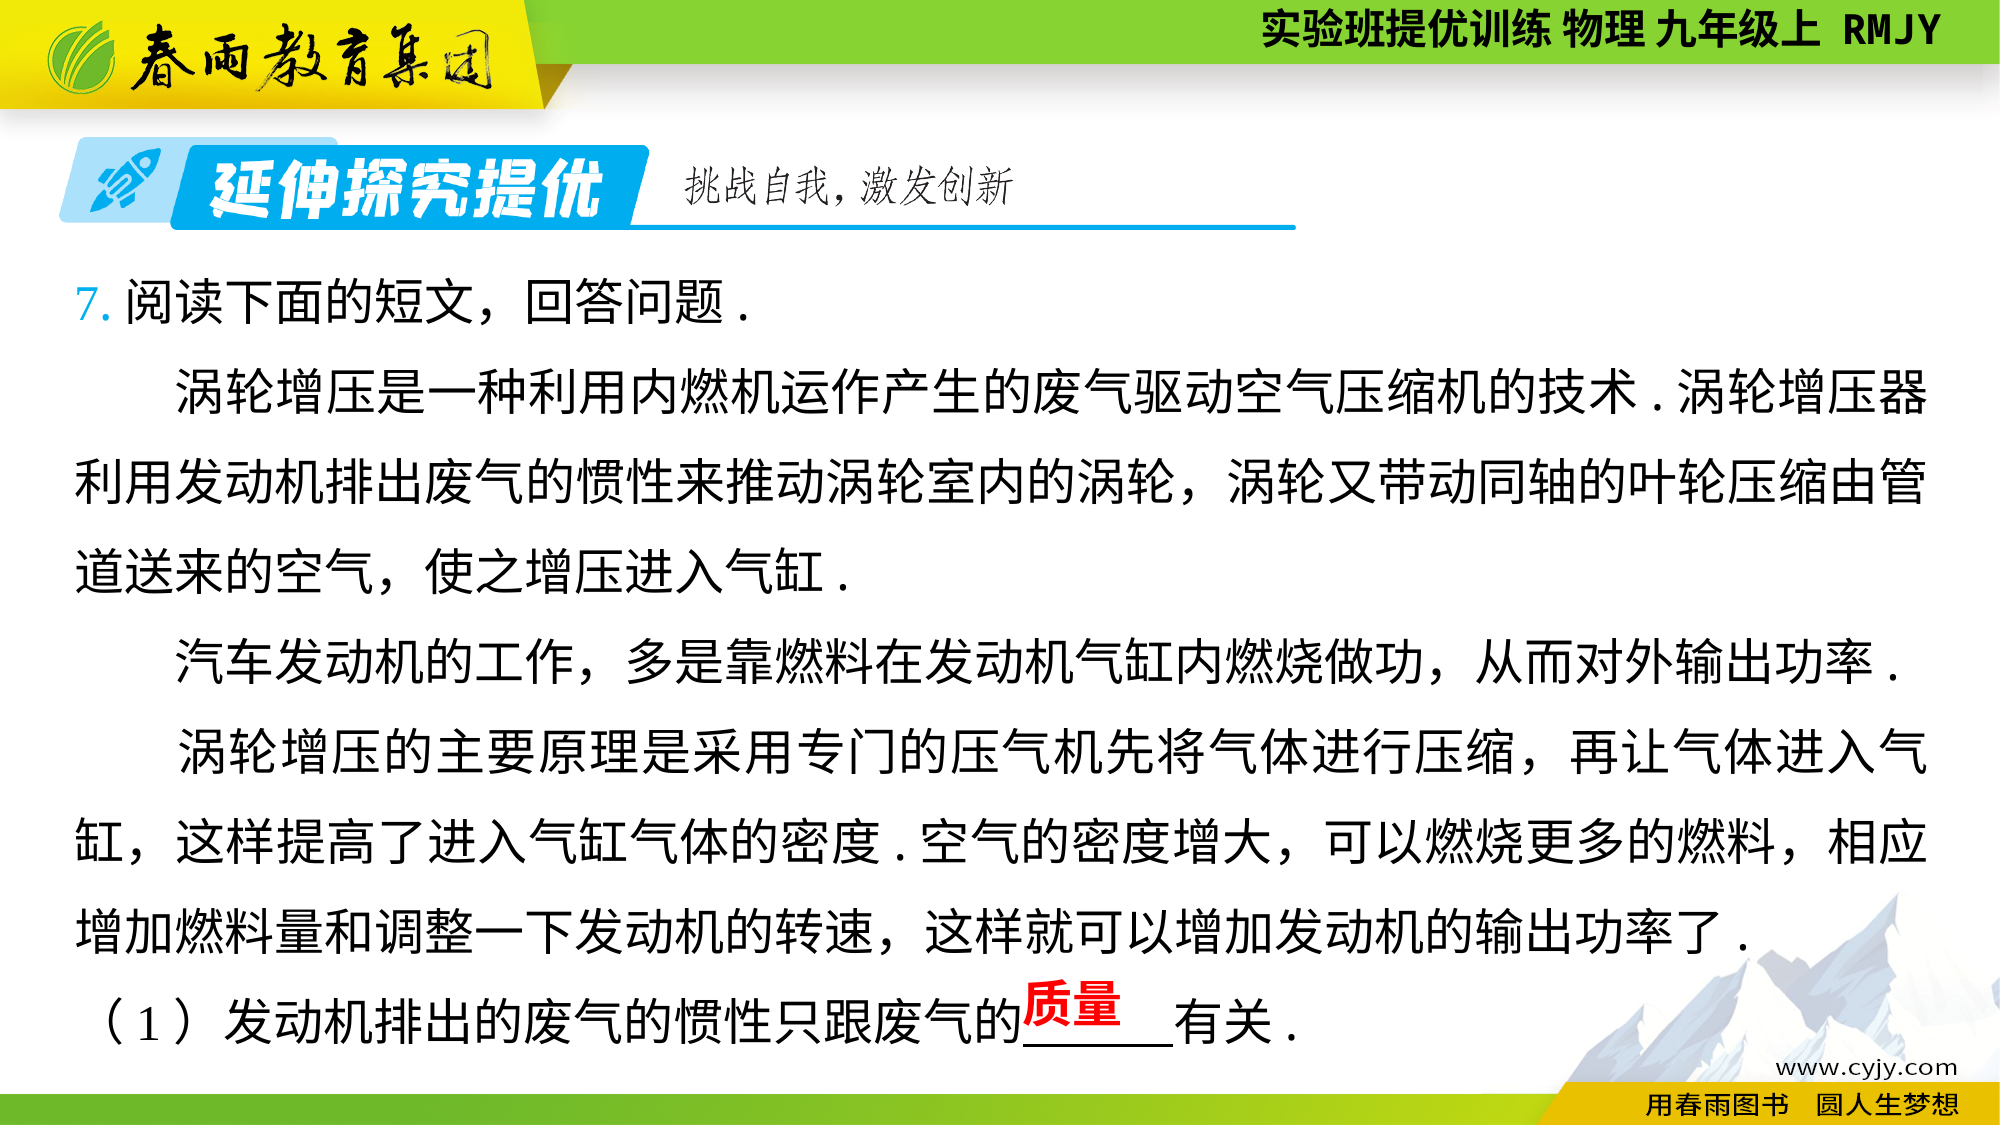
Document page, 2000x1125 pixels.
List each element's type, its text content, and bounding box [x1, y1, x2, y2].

picture [0, 0, 2000, 1125]
list 7.阅读下面的短文，回答问题. 涡轮增压是一种利用内燃机运作产生的废气驱动空气压缩机的技术.涡轮增压器利用发动机排出废气的惯性来推动涡轮室内的涡轮，涡轮又带动同轴的叶轮压缩由管道送来的空气，使之增压进入气缸. 汽车发动机的工作，多是靠燃料在发动机气缸内燃烧做功，从而对外输出功率. 涡轮增压的主要原理是采用专门的压气机先将气体进行压缩，再让气体进入气缸，这样提高了进入气缸气体的密度.空气的密度增大，可以燃烧更多的燃料，相应增加燃料量和调整一下发动机的转速，这样就可以增加发动机的输出功率了. （1）发动机排出的废气的惯性只跟废气的 有关. [59, 232, 1944, 1066]
text_box 质量 [1007, 965, 1138, 1041]
